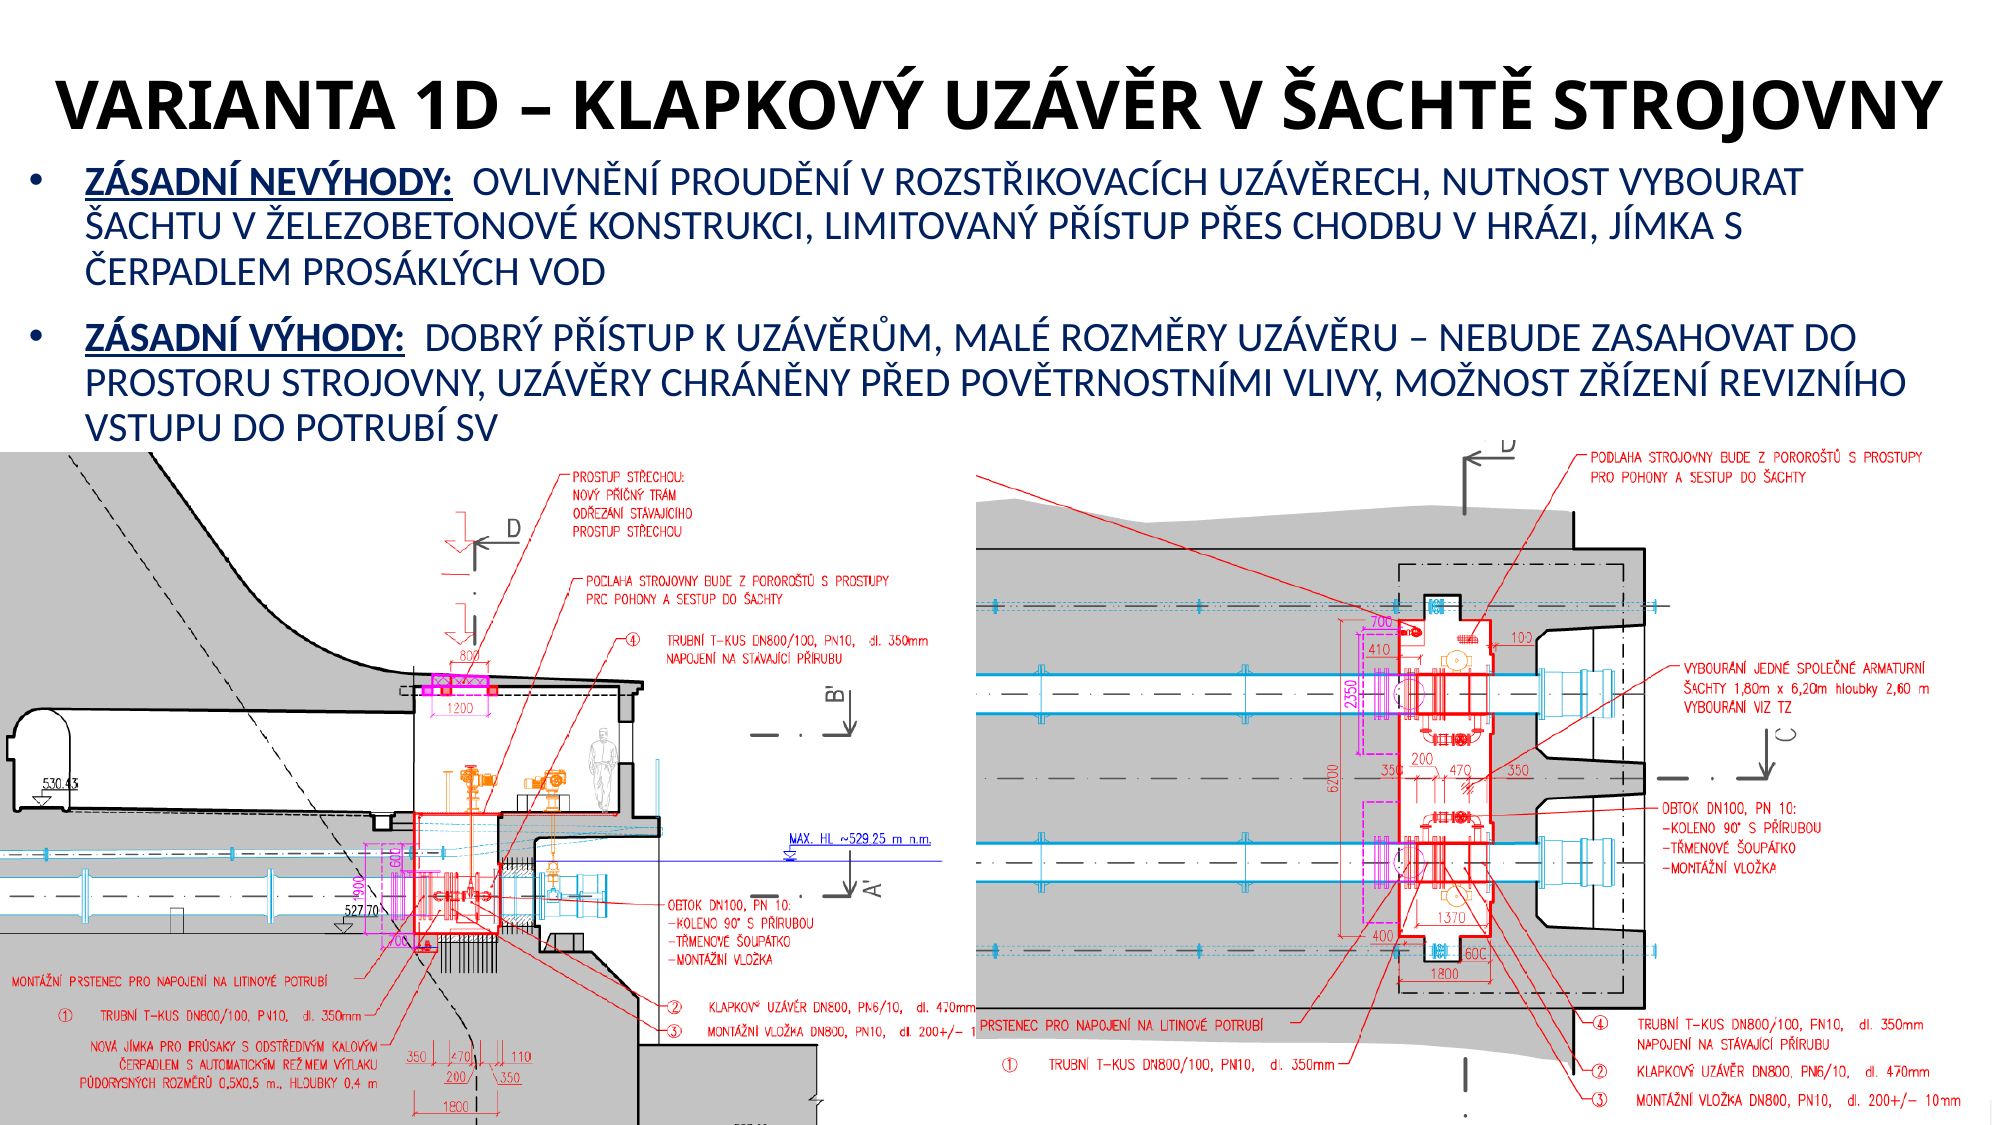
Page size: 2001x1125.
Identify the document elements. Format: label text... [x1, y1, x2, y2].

picture [0, 440, 2000, 1125]
title VARIANTA 1D – KLAPKOVÝ UZÁVĚR V ŠACHTĚ STROJOVNY [0, 0, 2000, 152]
text_box ZÁSADNÍ NEVÝHODY: OVLIVNĚNÍ PROUDĚNÍ V ROZSTŘIKOVACÍCH UZÁVĚRECH, NUTNOST VYBOURAT ŠACHTU V ŽELEZOBETONOVÉ KONSTRUKCI, LIMITOVANÝ PŘÍSTUP PŘES CHODBU V HRÁZI, JÍMKA S ČERPADLEM PROSÁKLÝCH VOD ZÁSADNÍ VÝHODY: DOBRÝ PŘÍSTUP K UZÁVĚRŮM, MALÉ ROZMĚRY UZÁVĚRU – NEBUDE ZASAHOVAT DO PROSTORU STROJOVNY, UZÁVĚRY CHRÁNĚNY PŘED POVĚTRNOSTNÍMI VLIVY, MOŽNOST ZŘÍZENÍ REVIZNÍHO VSTUPU DO POTRUBÍ SV [13, 151, 1959, 452]
